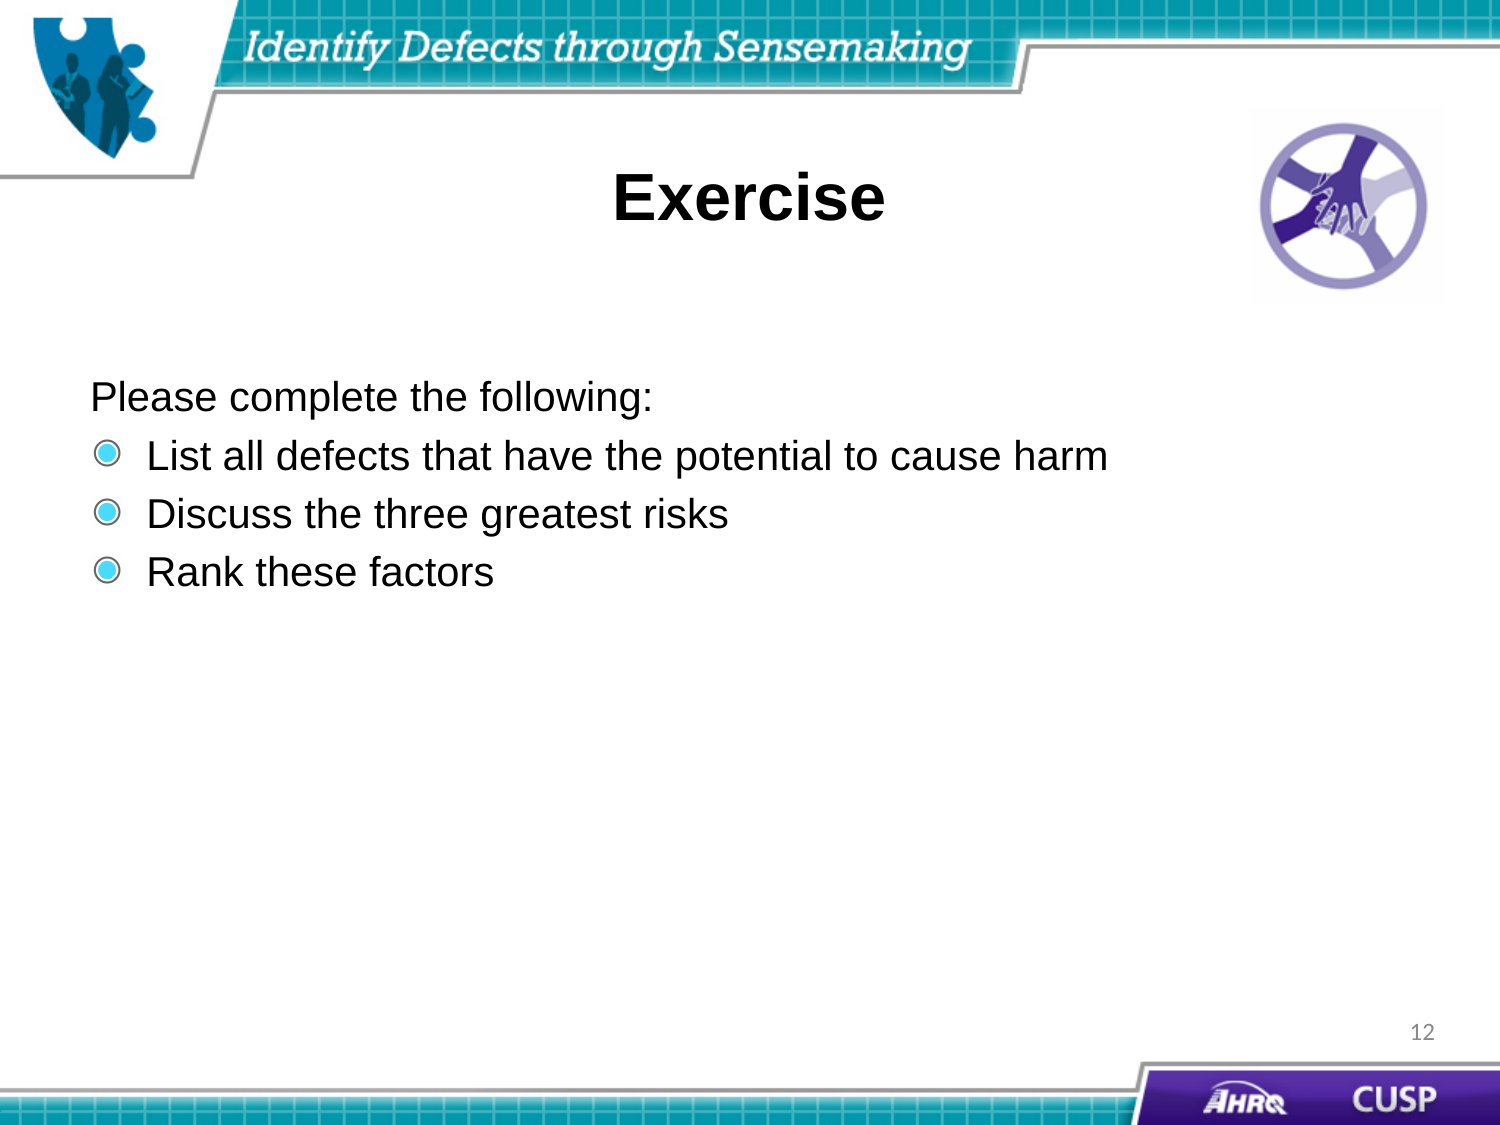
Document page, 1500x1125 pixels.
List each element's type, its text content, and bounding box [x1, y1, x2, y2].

slide_number 12 [1100, 999, 1450, 1060]
list Please complete the following: List all defects that have the potential to cause harm Discuss the three greatest risks Rank these factors [74, 362, 1426, 1051]
picture [0, 0, 1500, 1125]
title Exercise [74, 99, 1182, 288]
